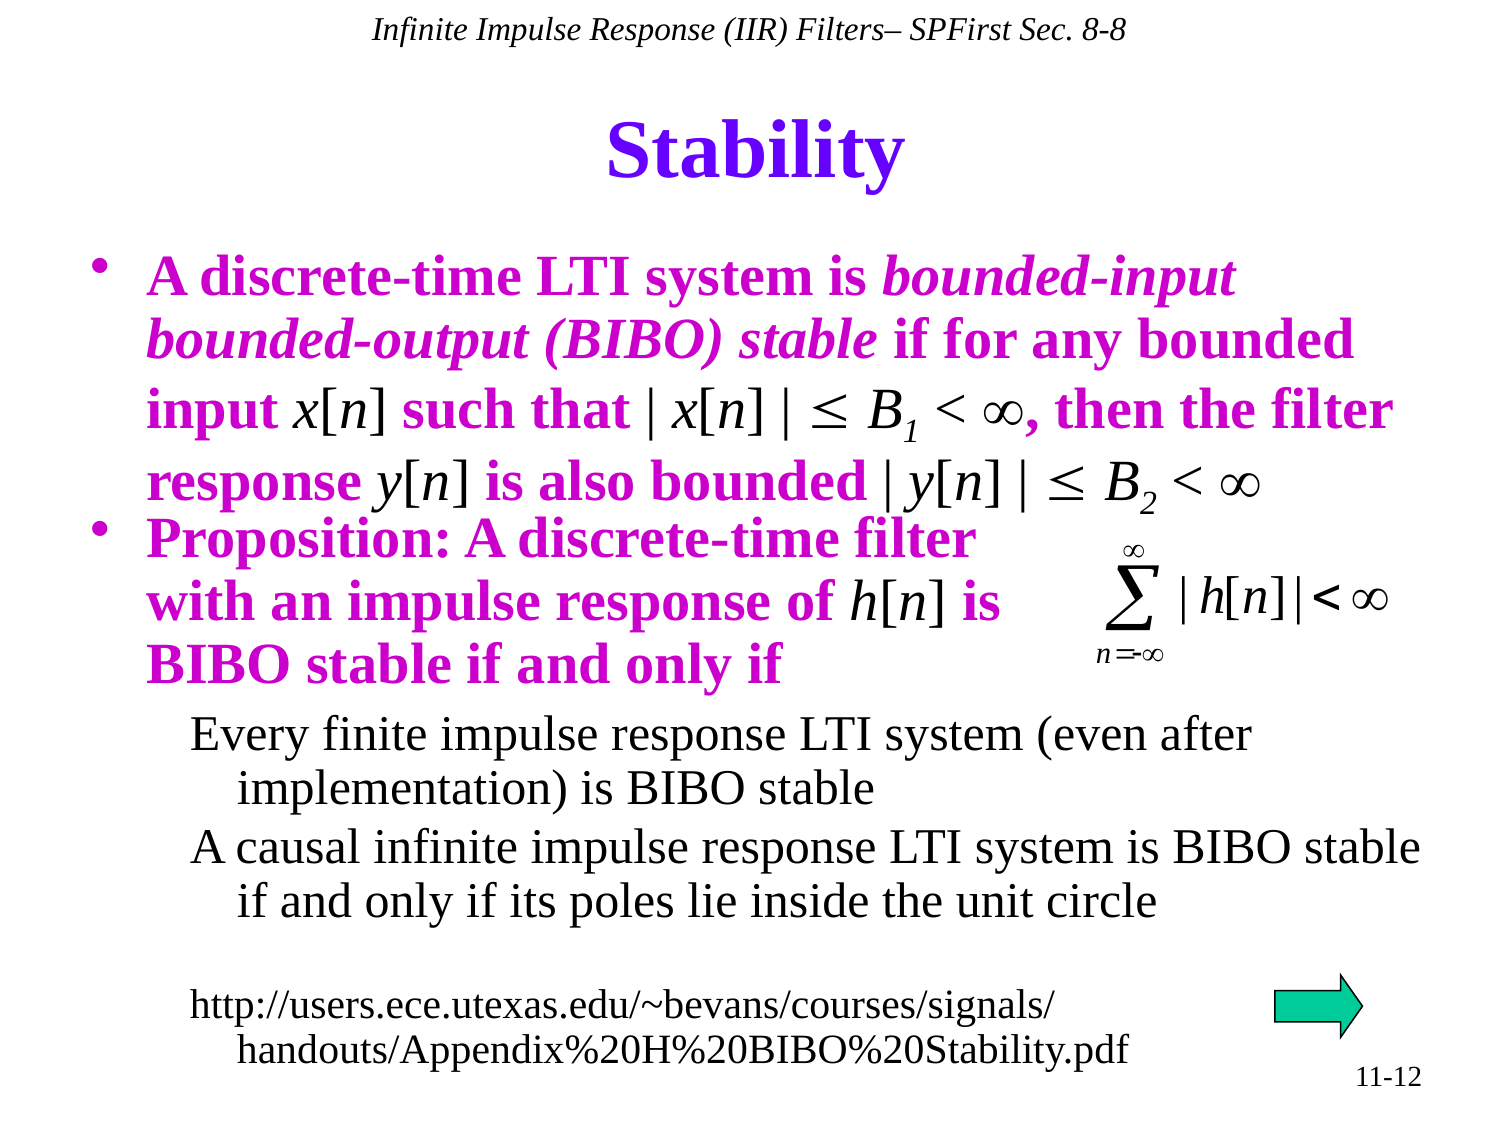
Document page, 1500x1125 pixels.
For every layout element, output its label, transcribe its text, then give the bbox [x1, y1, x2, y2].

text_box Proposition: A discrete-time filter with an impulse response of h[n] is BIBO stable if and only if [74, 499, 1050, 650]
text_box A causal infinite impulse response LTI system is BIBO stable if and only if its poles lie inside the unit circle [99, 812, 1463, 938]
text_box A discrete-time LTI system is bounded-input bounded-output (BIBO) stable if for any bounded input x[n] such that | x[n] |  B1 < , then the filter response y[n] is also bounded | y[n] |  B2 <  [74, 237, 1438, 525]
slide_number 11-12 [1124, 1049, 1438, 1125]
text_box [1274, 974, 1363, 1038]
title Stability [75, 55, 1438, 237]
text_box http://users.ece.utexas.edu/~bevans/courses/signals/handouts/Appendix%20H%20BIBO%20Stability.pdf [99, 975, 1250, 1100]
text_box Infinite Impulse Response (IIR) Filters– SPFirst Sec. 8-8 [0, 0, 1500, 55]
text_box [1087, 524, 1396, 676]
text_box Every finite impulse response LTI system (even after implementation) is BIBO stable [99, 699, 1463, 812]
